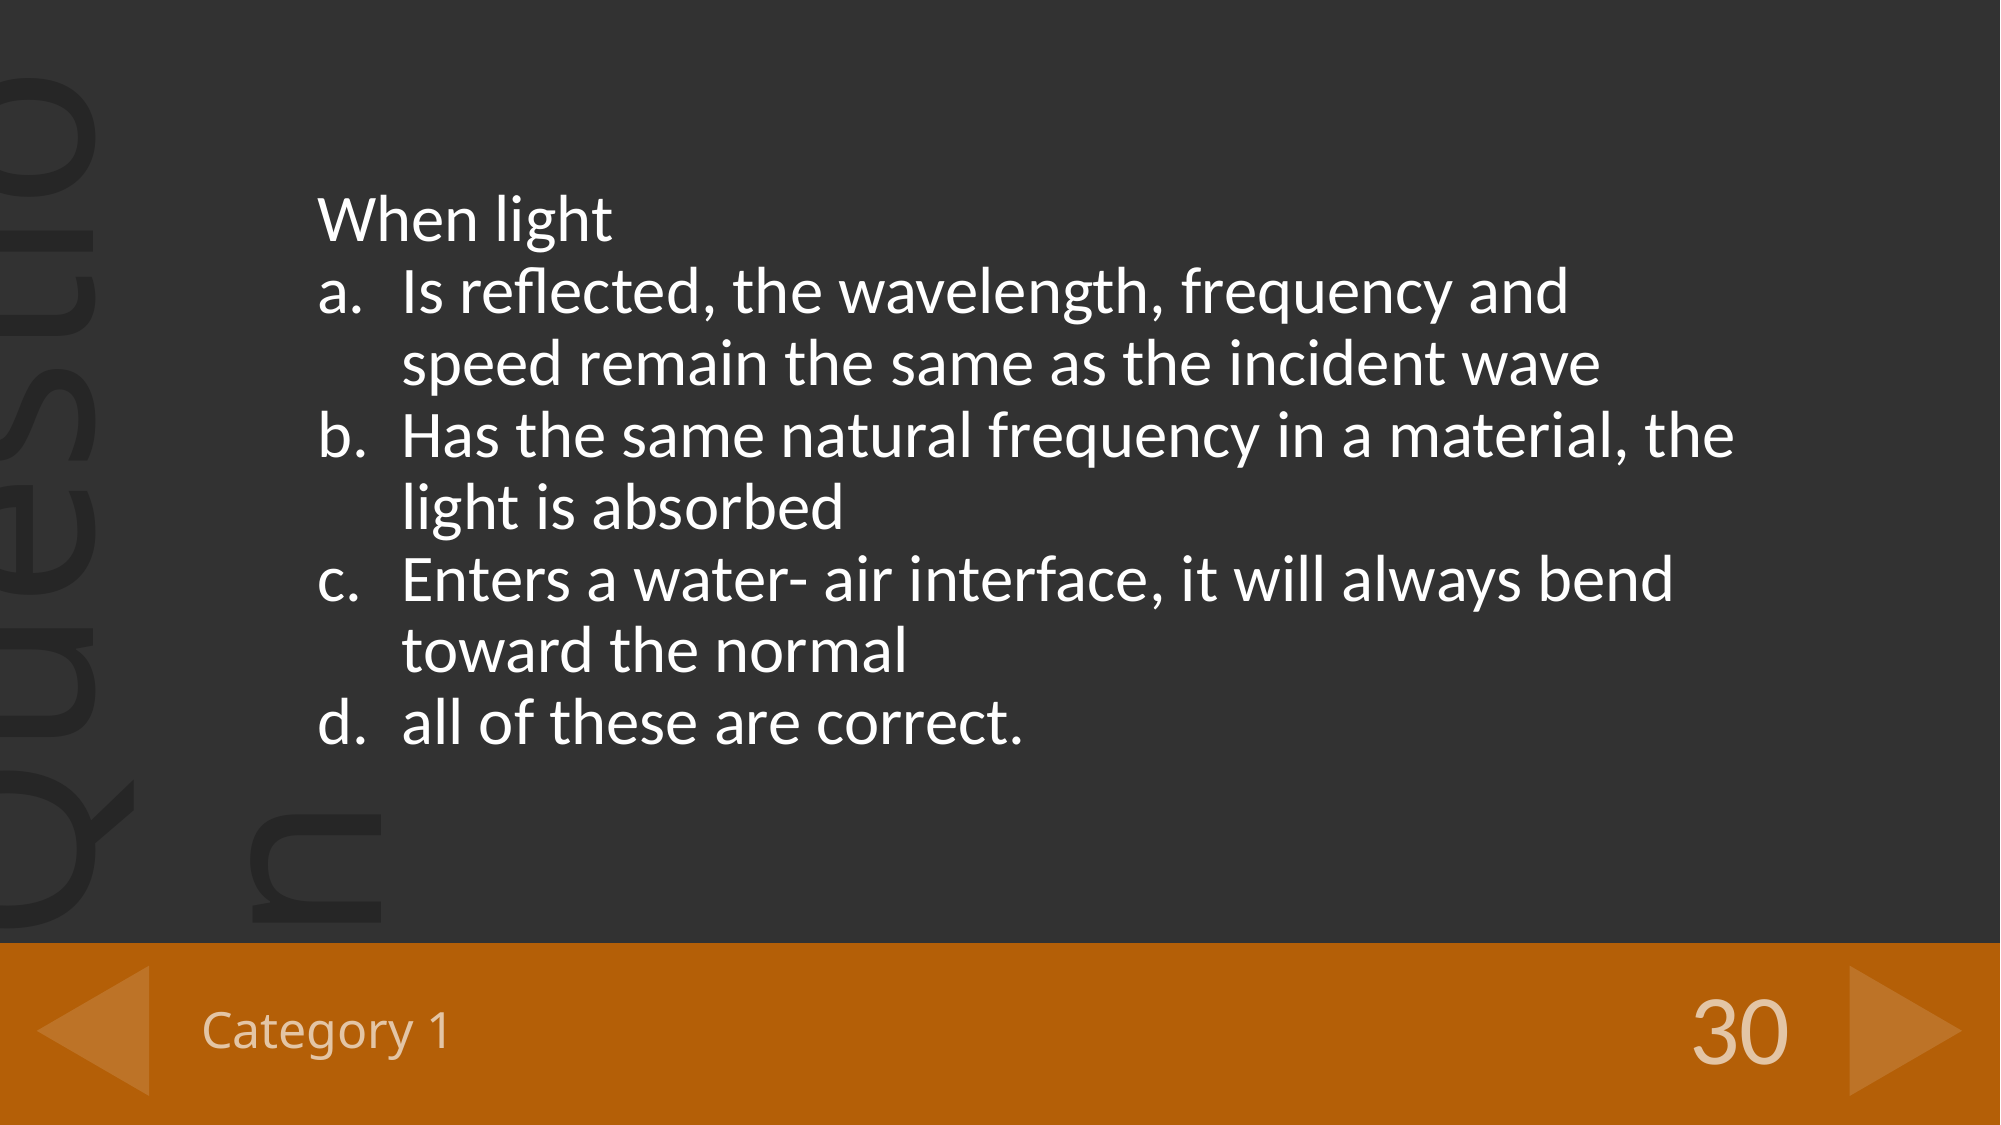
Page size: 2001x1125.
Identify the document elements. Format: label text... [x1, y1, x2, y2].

list 30 [1494, 967, 1806, 1097]
list When light Is reflected, the wavelength, frequency and speed remain the same as the incident wave Has the same natural frequency in a material, the light is absorbed Enters a water- air interface, it will always bend toward the normal all of these are correct. [302, 307, 1760, 636]
title Category 1 [185, 967, 1494, 1097]
